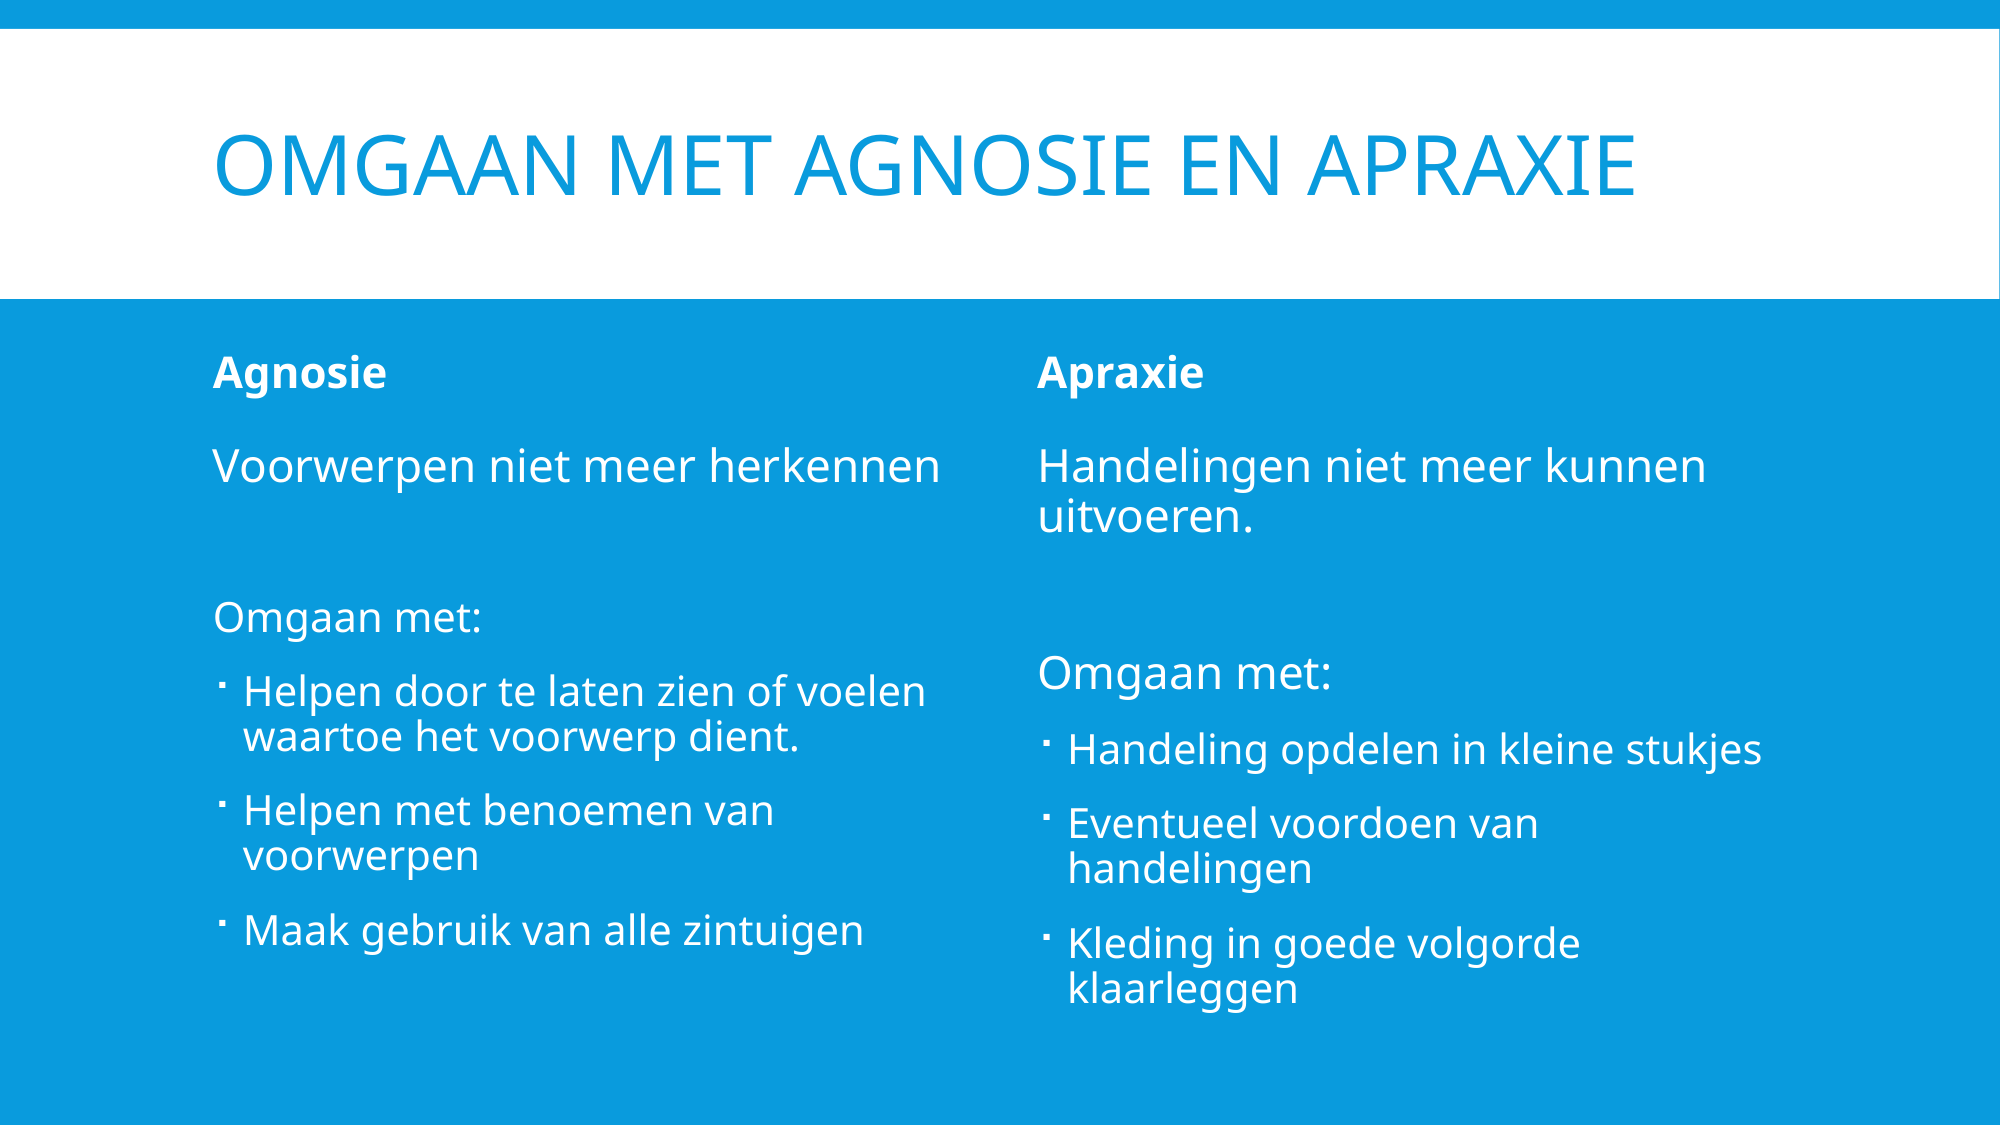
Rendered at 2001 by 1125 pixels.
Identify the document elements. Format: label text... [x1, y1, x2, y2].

list Voorwerpen niet meer herkennen Omgaan met: Helpen door te laten zien of voelen waartoe het voorwerp dient. Helpen met benoemen van voorwerpen Maak gebruik van alle zintuigen [198, 435, 978, 1021]
list Agnosie [198, 313, 978, 435]
list Apraxie [1022, 313, 1803, 435]
list Handelingen niet meer kunnen uitvoeren. Omgaan met: Handeling opdelen in kleine stukjes Eventueel voordoen van handelingen Kleding in goede volgorde klaarleggen [1022, 435, 1803, 1021]
title Omgaan met Agnosie en Apraxie [197, 46, 1803, 295]
